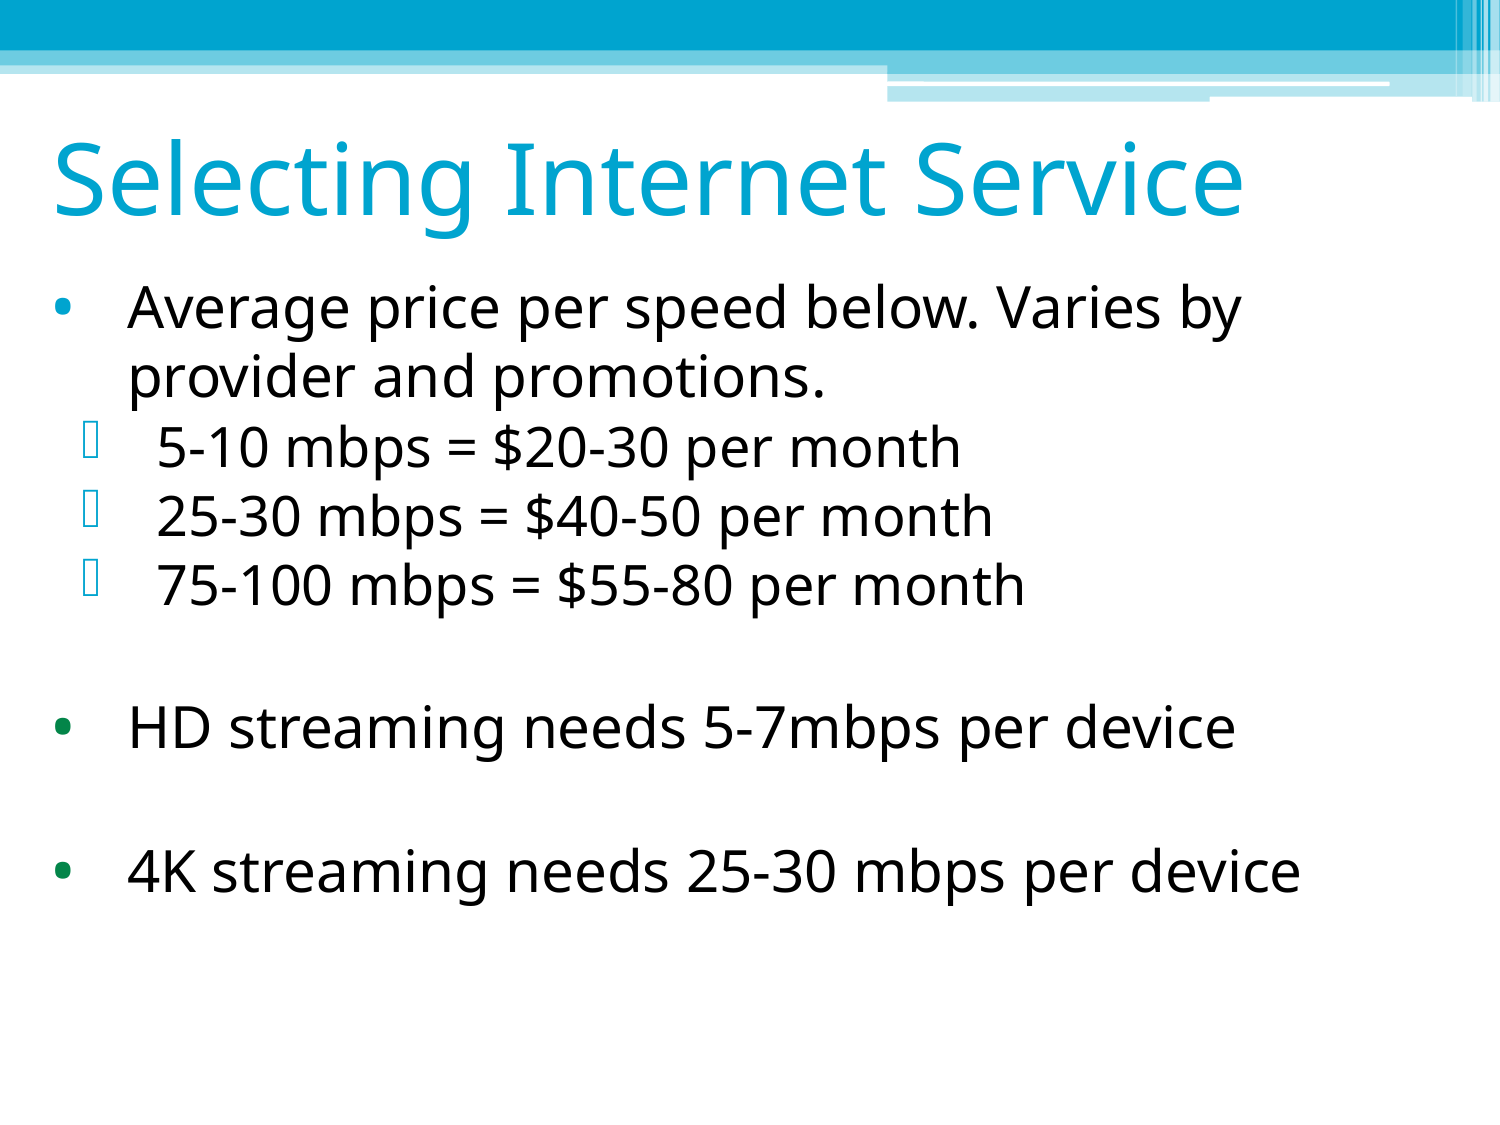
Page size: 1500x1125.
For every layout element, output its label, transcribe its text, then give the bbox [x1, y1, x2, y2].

title Selecting Internet Service [37, 87, 1500, 263]
list Average price per speed below. Varies by provider and promotions. 5-10 mbps = $20-30 per month 25-30 mbps = $40-50 per month 75-100 mbps = $55-80 per month HD streaming needs 5-7mbps per device 4K streaming needs 25-30 mbps per device [37, 263, 1470, 1125]
